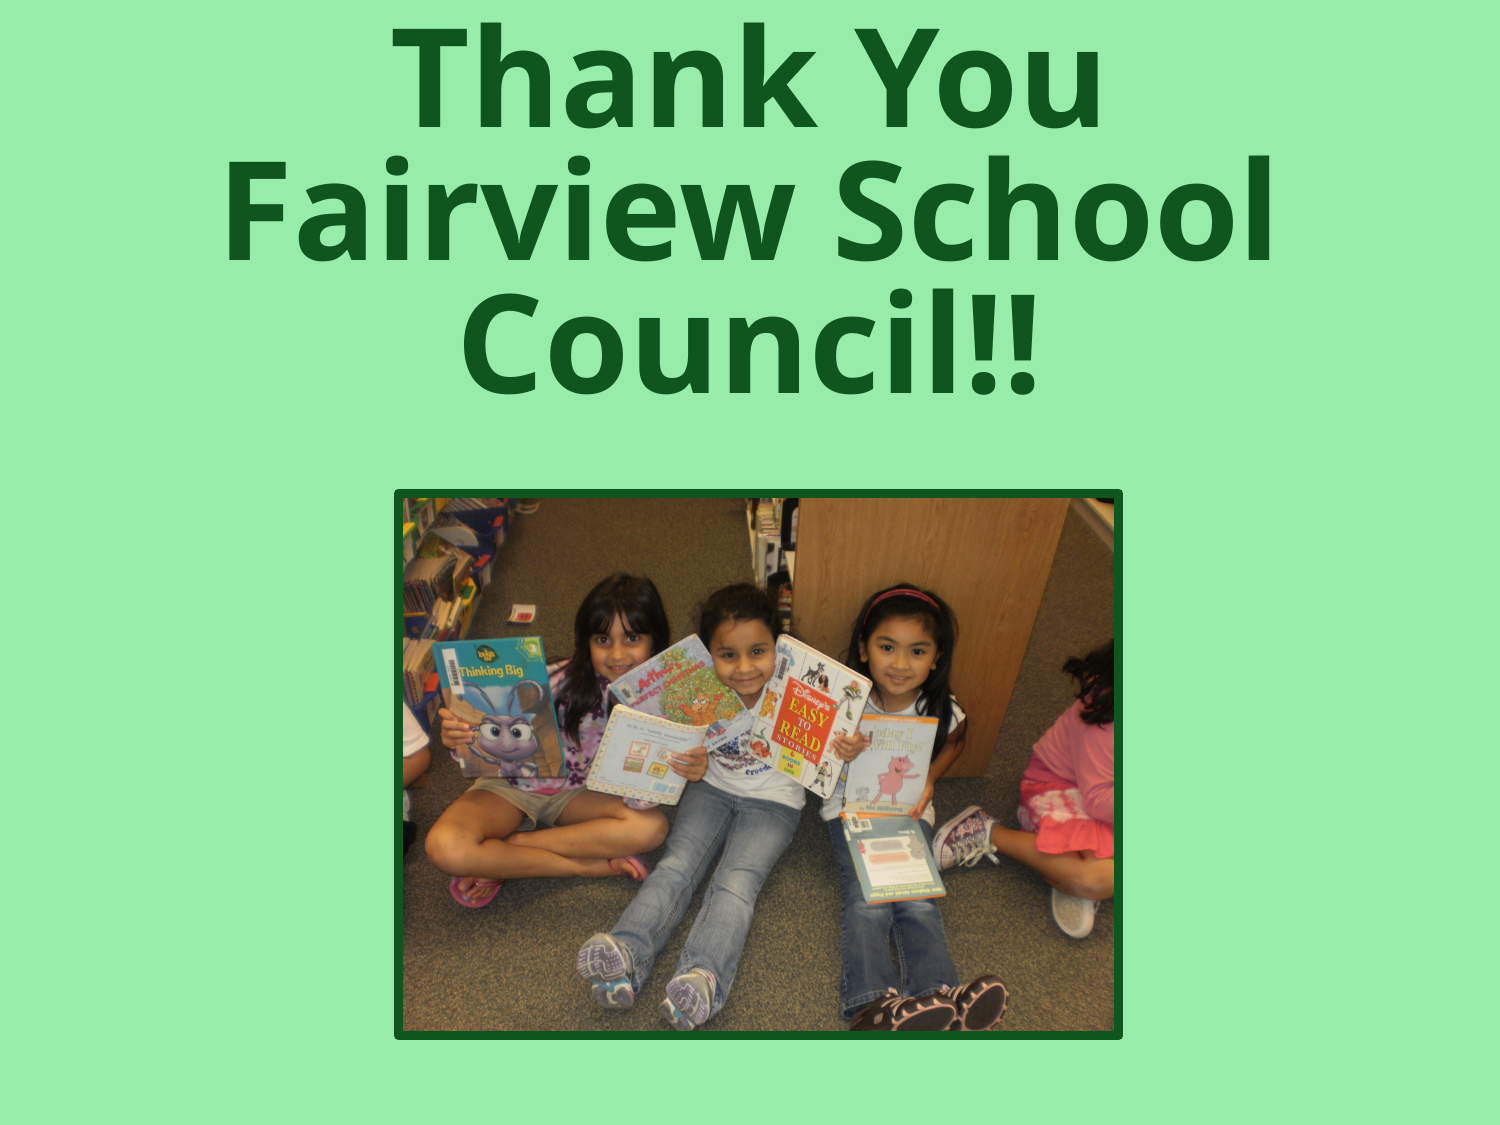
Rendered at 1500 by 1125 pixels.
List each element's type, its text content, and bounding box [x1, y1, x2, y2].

title Thank You Fairview School Council!! [81, 208, 1419, 429]
picture [401, 496, 1116, 1033]
